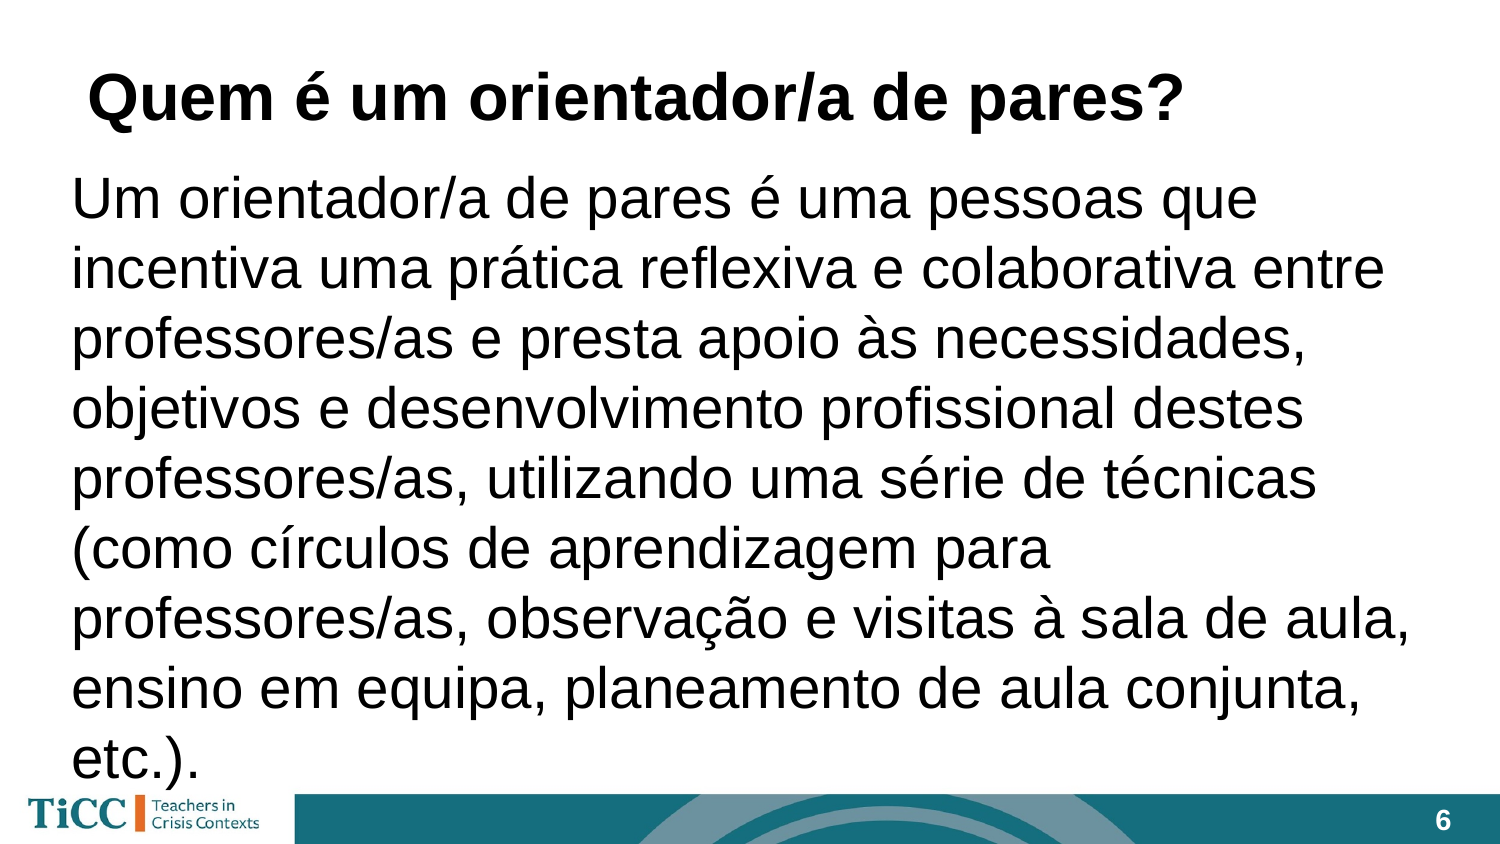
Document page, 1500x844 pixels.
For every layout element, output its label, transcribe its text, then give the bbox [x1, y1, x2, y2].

text_box Um orientador/a de pares é uma pessoas que incentiva uma prática reflexiva e colaborativa entre professores/as e presta apoio às necessidades, objetivos e desenvolvimento profissional destes professores/as, utilizando uma série de técnicas (como círculos de aprendizagem para professores/as, observação e visitas à sala de aula, ensino em equipa, planeamento de aula conjunta, etc.). [56, 153, 1482, 787]
picture [0, 0, 1500, 844]
text_box Quem é um orientador/a de pares? [71, 38, 1350, 153]
slide_number ‹#› [1420, 786, 1500, 844]
